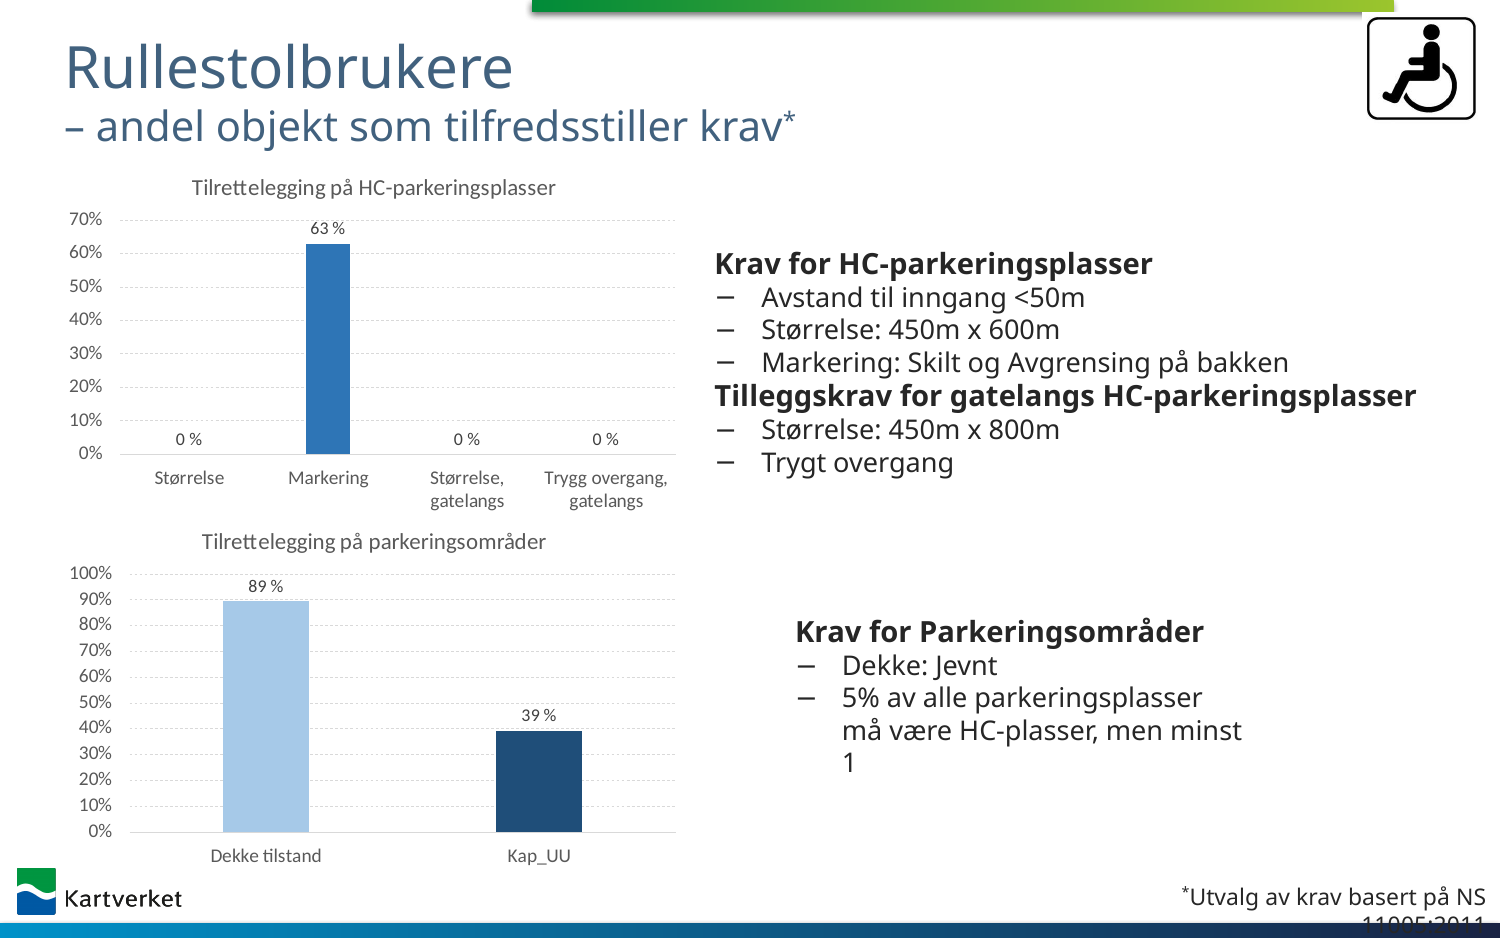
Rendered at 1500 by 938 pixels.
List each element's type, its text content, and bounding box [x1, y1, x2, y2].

text_box Rullestolbrukere – andel objekt som tilfredsstiller krav* [49, 25, 1431, 158]
picture [62, 166, 687, 519]
text_box *Utvalg av krav basert på NS 11005:2011 [1068, 873, 1500, 938]
picture [1362, 12, 1481, 126]
picture [62, 520, 687, 874]
text_box Krav for HC-parkeringsplasser Avstand til inngang <50m Størrelse: 450m x 600m Markering: Skilt og Avgrensing på bakken Tilleggskrav for gatelangs HC-parkeringsplasser Størrelse: 450m x 800m Trygt overgang [699, 237, 1433, 485]
text_box Krav for Parkeringsområder Dekke: Jevnt 5% av alle parkeringsplasser må være HC-plasser, men minst 1 [780, 605, 1261, 786]
